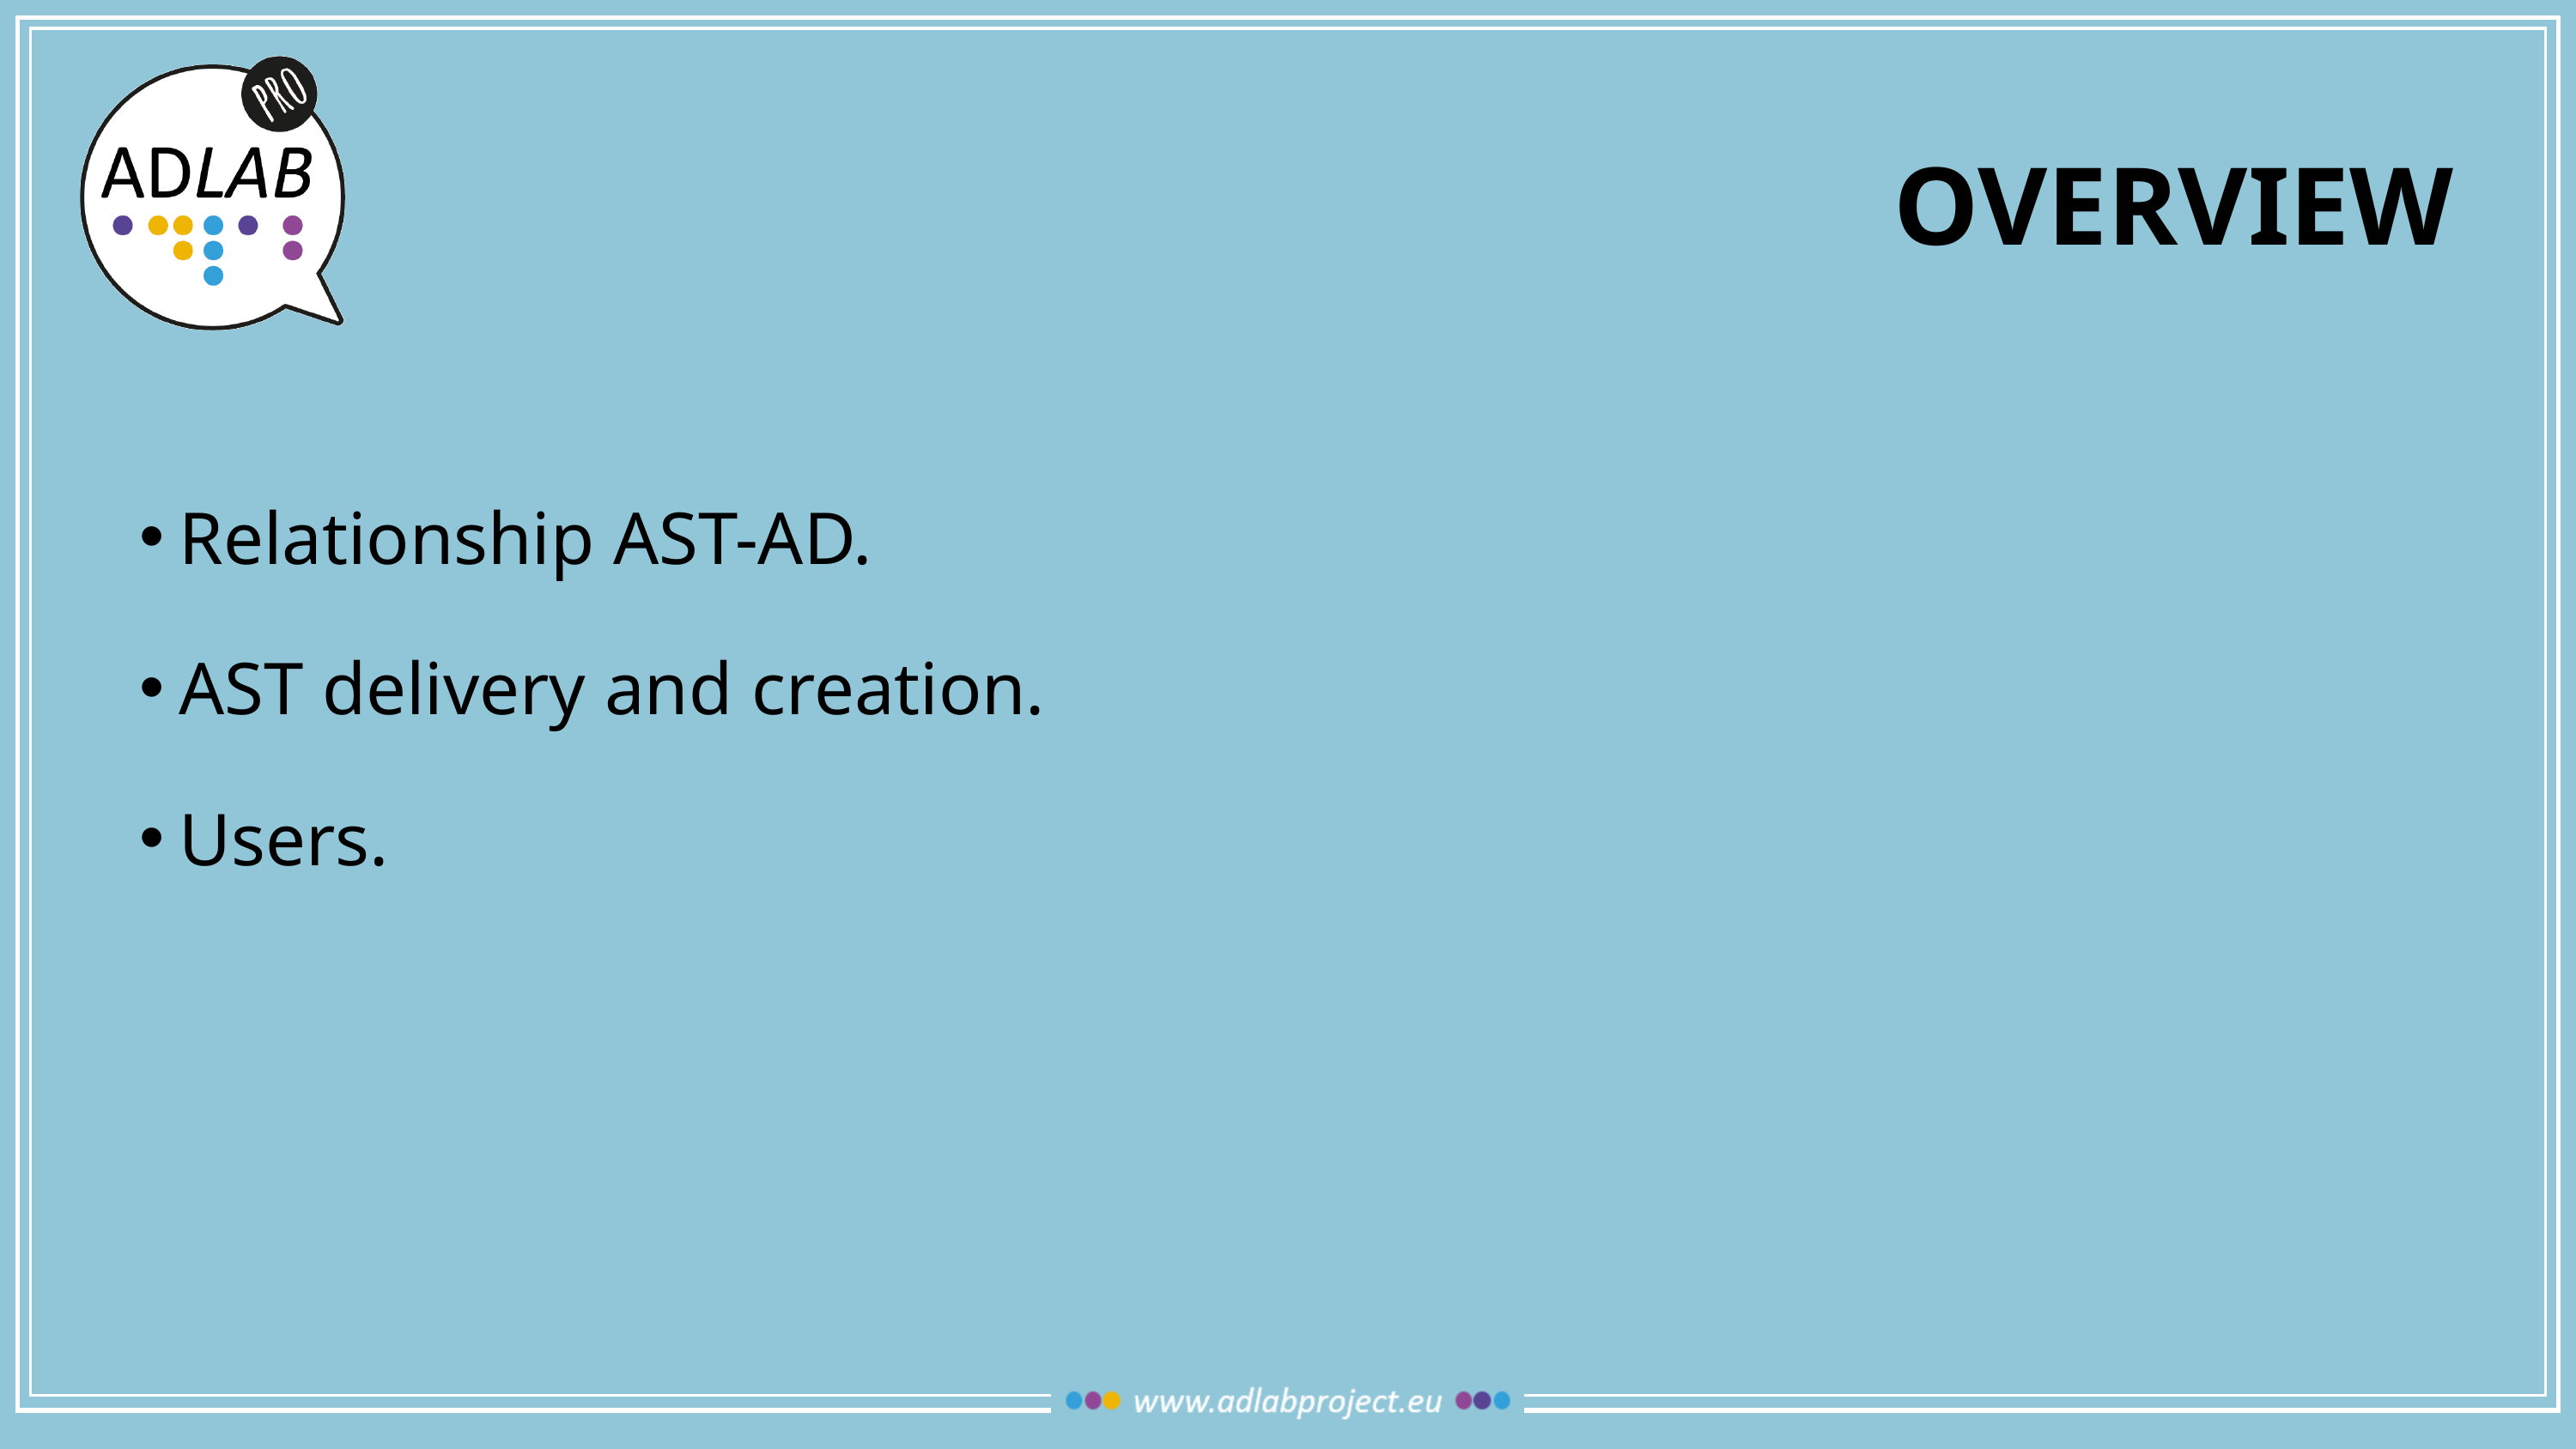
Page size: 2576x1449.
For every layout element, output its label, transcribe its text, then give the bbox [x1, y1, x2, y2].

title Overview [384, 70, 2467, 351]
picture [1051, 1378, 1524, 1429]
list Relationship AST-AD. AST delivery and creation. Users. [126, 443, 2112, 1099]
picture [72, 49, 353, 330]
